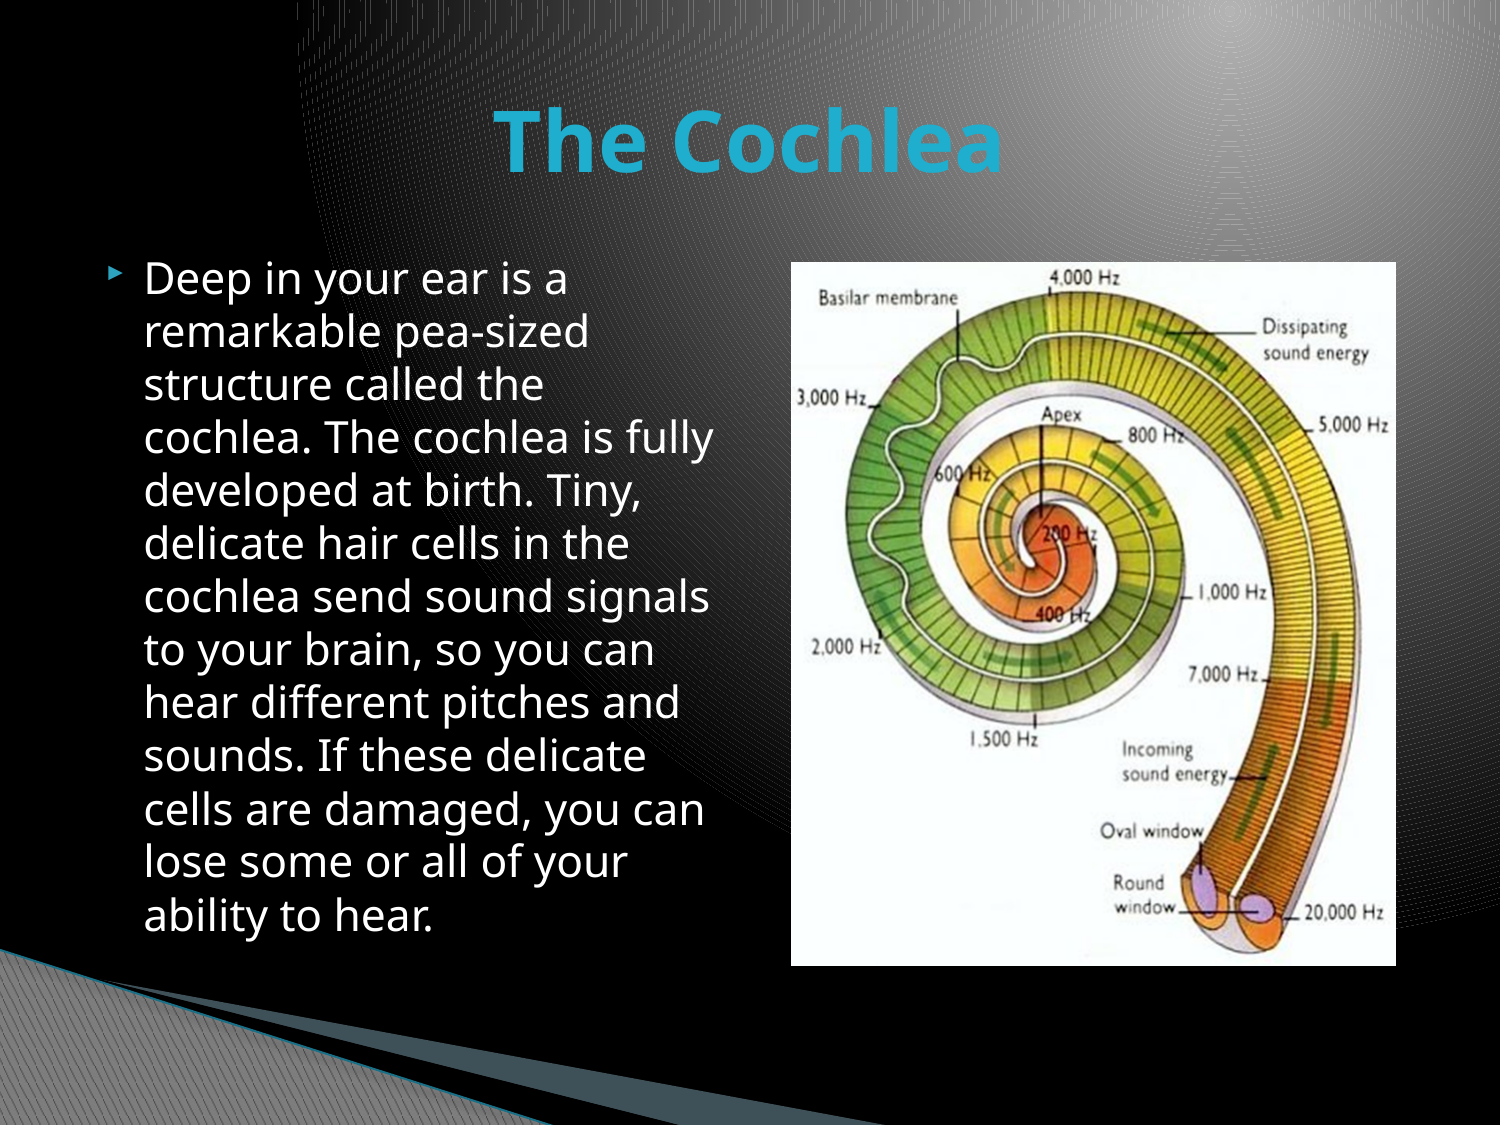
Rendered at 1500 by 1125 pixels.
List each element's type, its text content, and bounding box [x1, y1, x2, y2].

title The Cochlea [75, 45, 1425, 233]
picture [0, 952, 543, 1125]
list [791, 262, 1397, 966]
list Deep in your ear is a remarkable pea-sized structure called the cochlea. The cochlea is fully developed at birth. Tiny, delicate hair cells in the cochlea send sound signals to your brain, so you can hear different pitches and sounds. If these delicate cells are damaged, you can lose some or all of your ability to hear. [75, 243, 738, 986]
